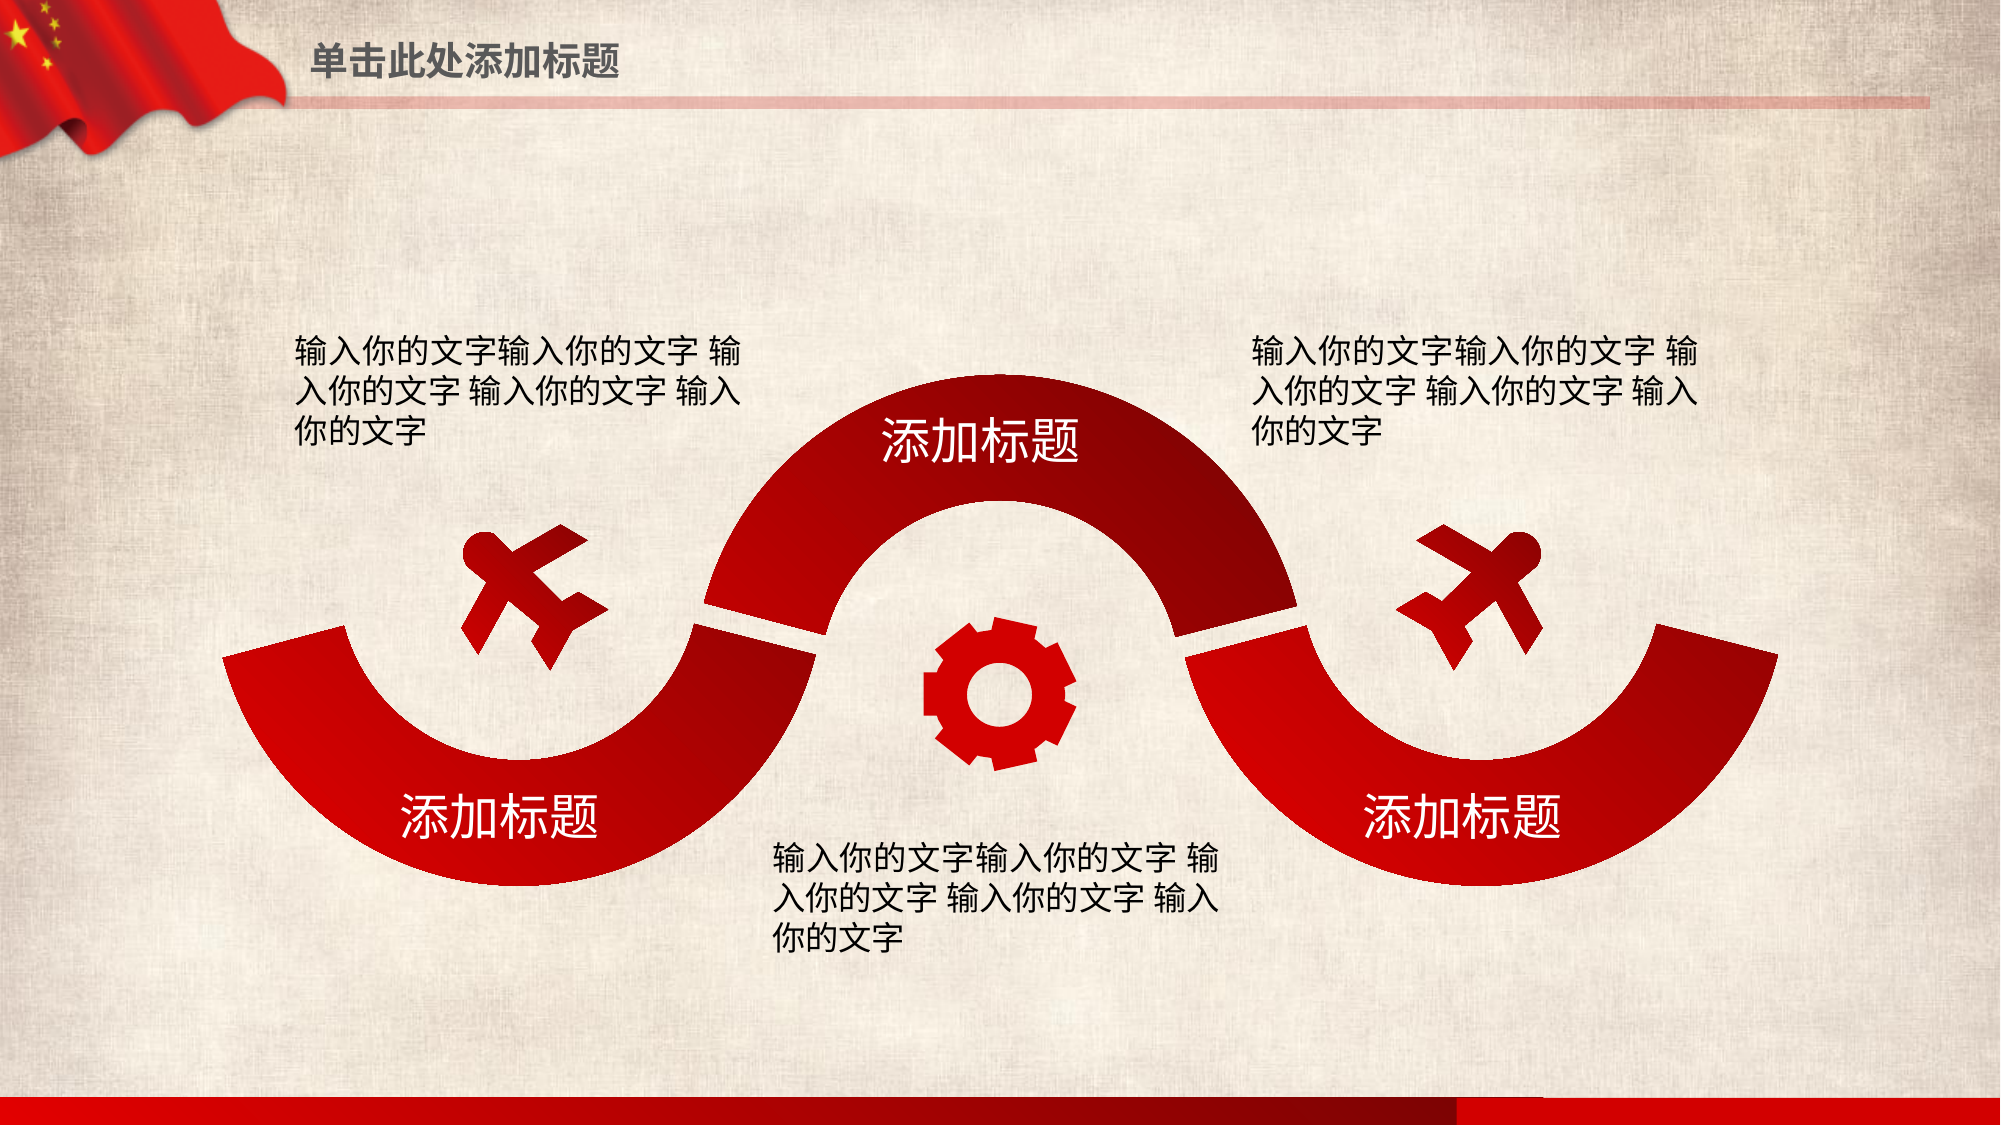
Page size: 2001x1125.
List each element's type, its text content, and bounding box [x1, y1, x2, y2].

text_box 输入你的文字输入你的文字 输入你的文字 输入你的文字 输入你的文字 [757, 830, 1235, 965]
picture [0, 0, 2001, 1125]
text_box [0, 1097, 1456, 1125]
text_box [702, 404, 1299, 639]
text_box [871, 373, 1129, 402]
text_box [922, 615, 1078, 773]
text_box [1456, 1097, 2000, 1125]
text_box 添加标题 [384, 778, 653, 853]
text_box 单击此处添加标题 [319, 29, 635, 91]
text_box [460, 523, 611, 673]
text_box 添加标题 [866, 402, 1135, 477]
text_box 添加标题 [1347, 778, 1616, 853]
text_box [1394, 523, 1544, 673]
text_box [319, 95, 1931, 110]
text_box [1183, 622, 1780, 887]
text_box [221, 622, 817, 887]
text_box 输入你的文字输入你的文字 输入你的文字 输入你的文字 输入你的文字 [1236, 323, 1714, 458]
text_box 输入你的文字输入你的文字 输入你的文字 输入你的文字 输入你的文字 [280, 323, 758, 458]
